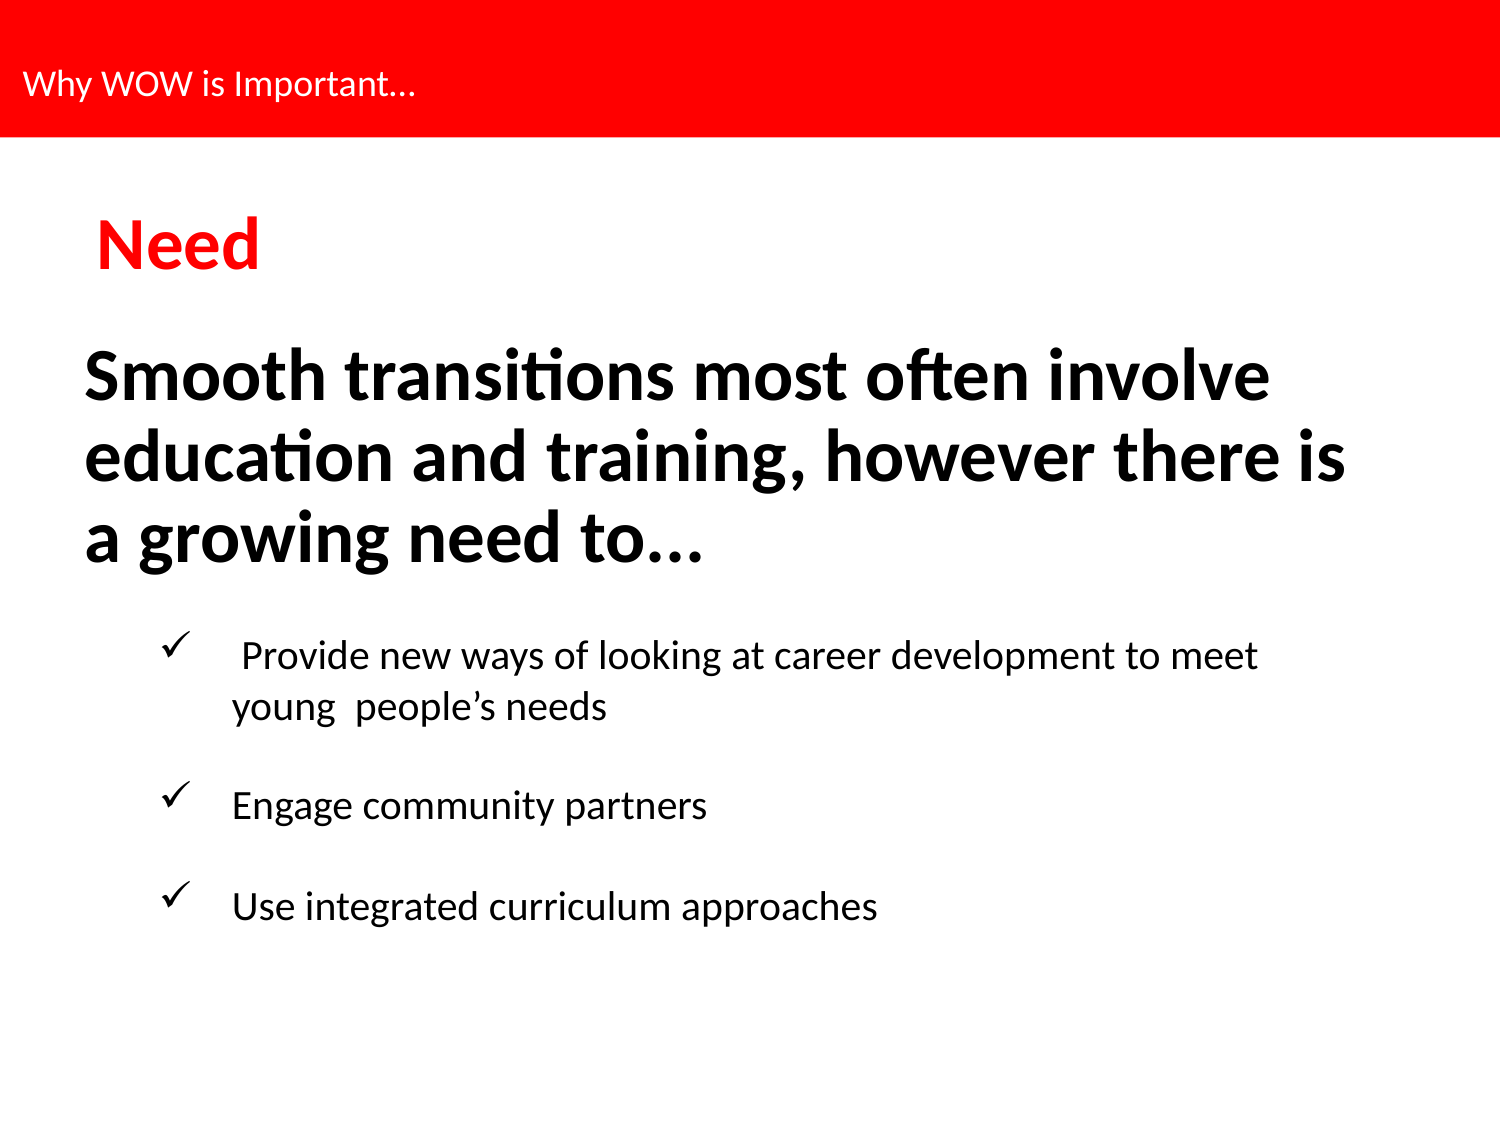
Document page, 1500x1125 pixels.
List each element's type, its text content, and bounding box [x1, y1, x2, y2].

text_box Why WOW is Important… [0, 0, 1500, 138]
text_box Smooth transitions most often involve education and training, however there is a growing need to... Provide new ways of looking at career development to meet young people’s needs Engage community partners Use integrated curriculum approaches [70, 328, 1383, 936]
text_box Need [81, 187, 293, 293]
